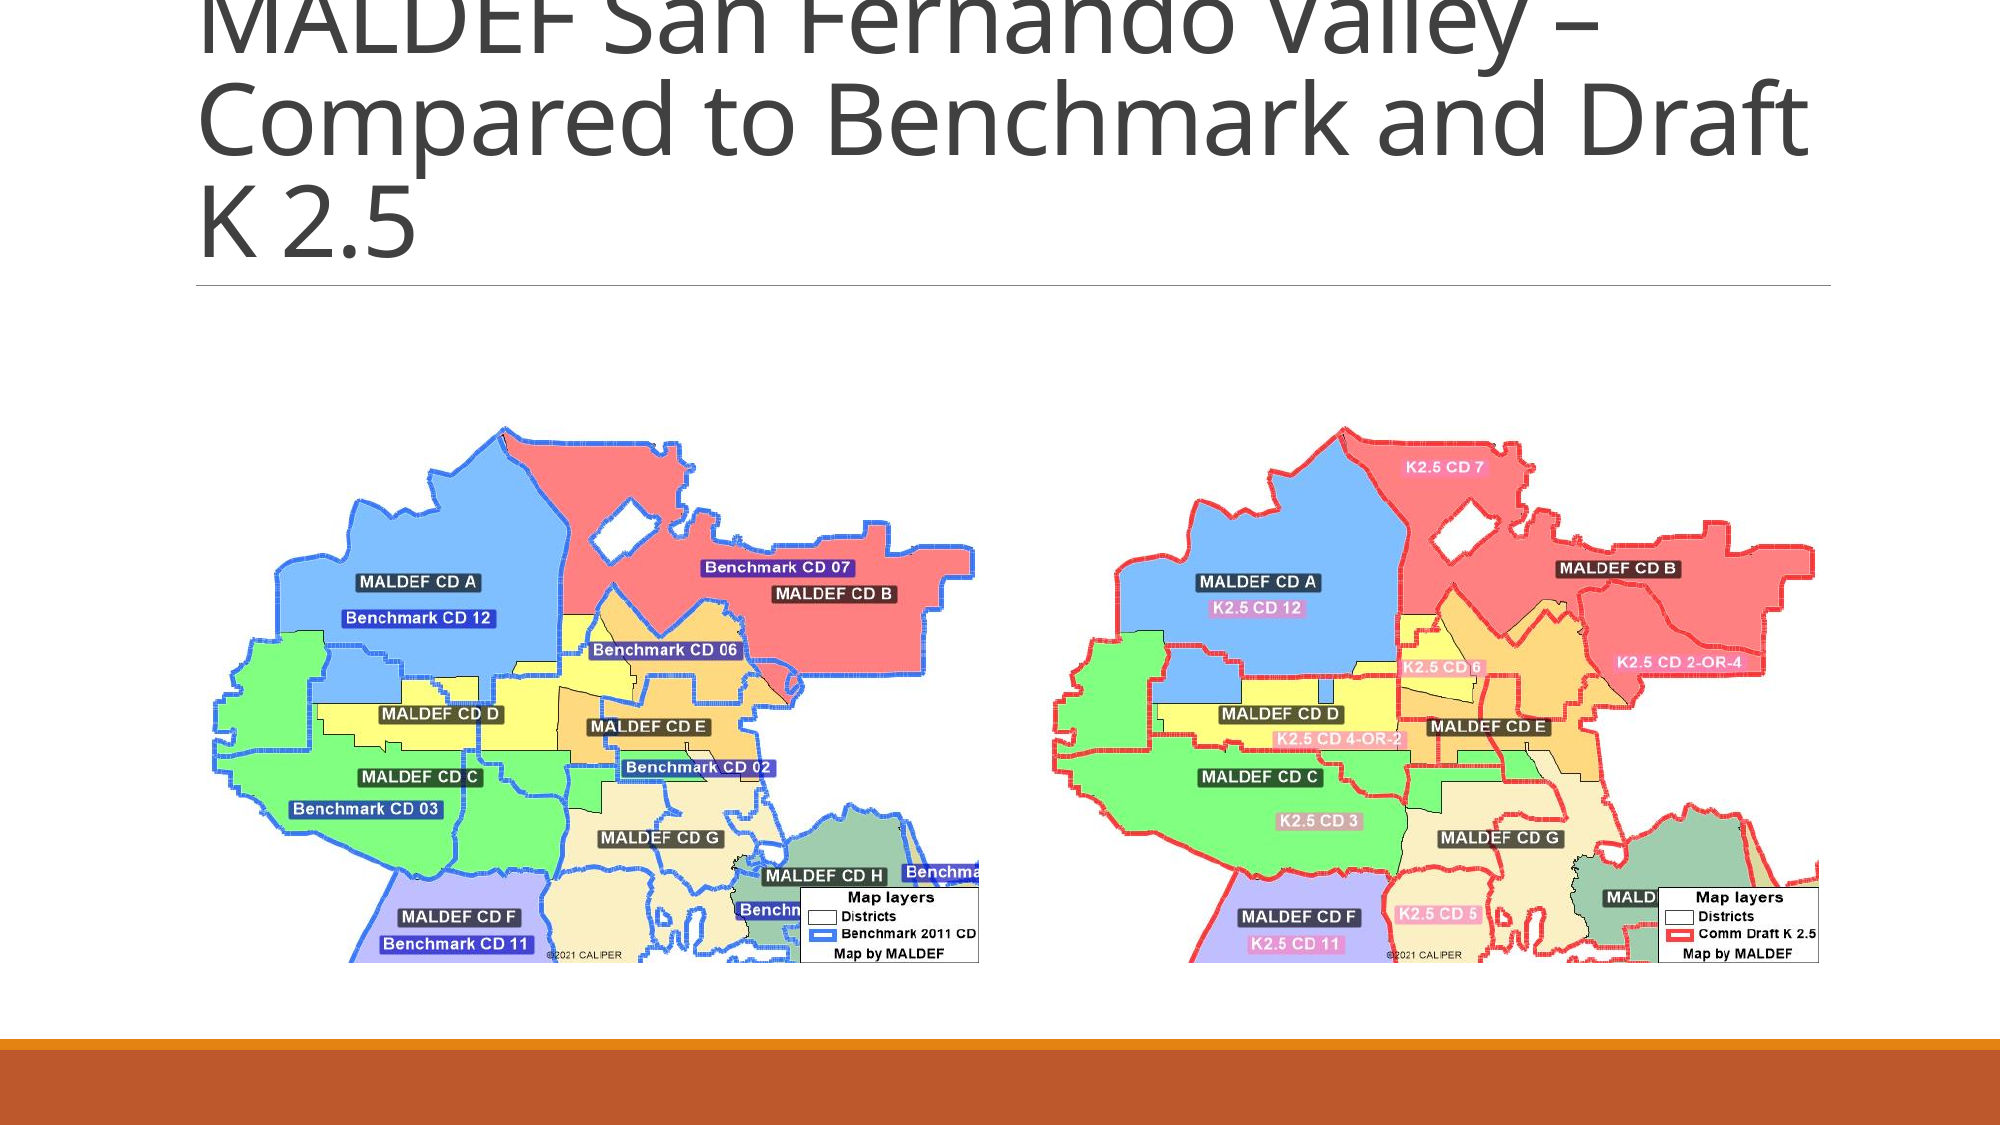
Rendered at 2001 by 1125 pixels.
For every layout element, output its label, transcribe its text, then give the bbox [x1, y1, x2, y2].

title MALDEF San Fernando Valley – Compared to Benchmark and Draft K 2.5 [180, 47, 1830, 285]
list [190, 302, 980, 964]
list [1030, 302, 1820, 964]
